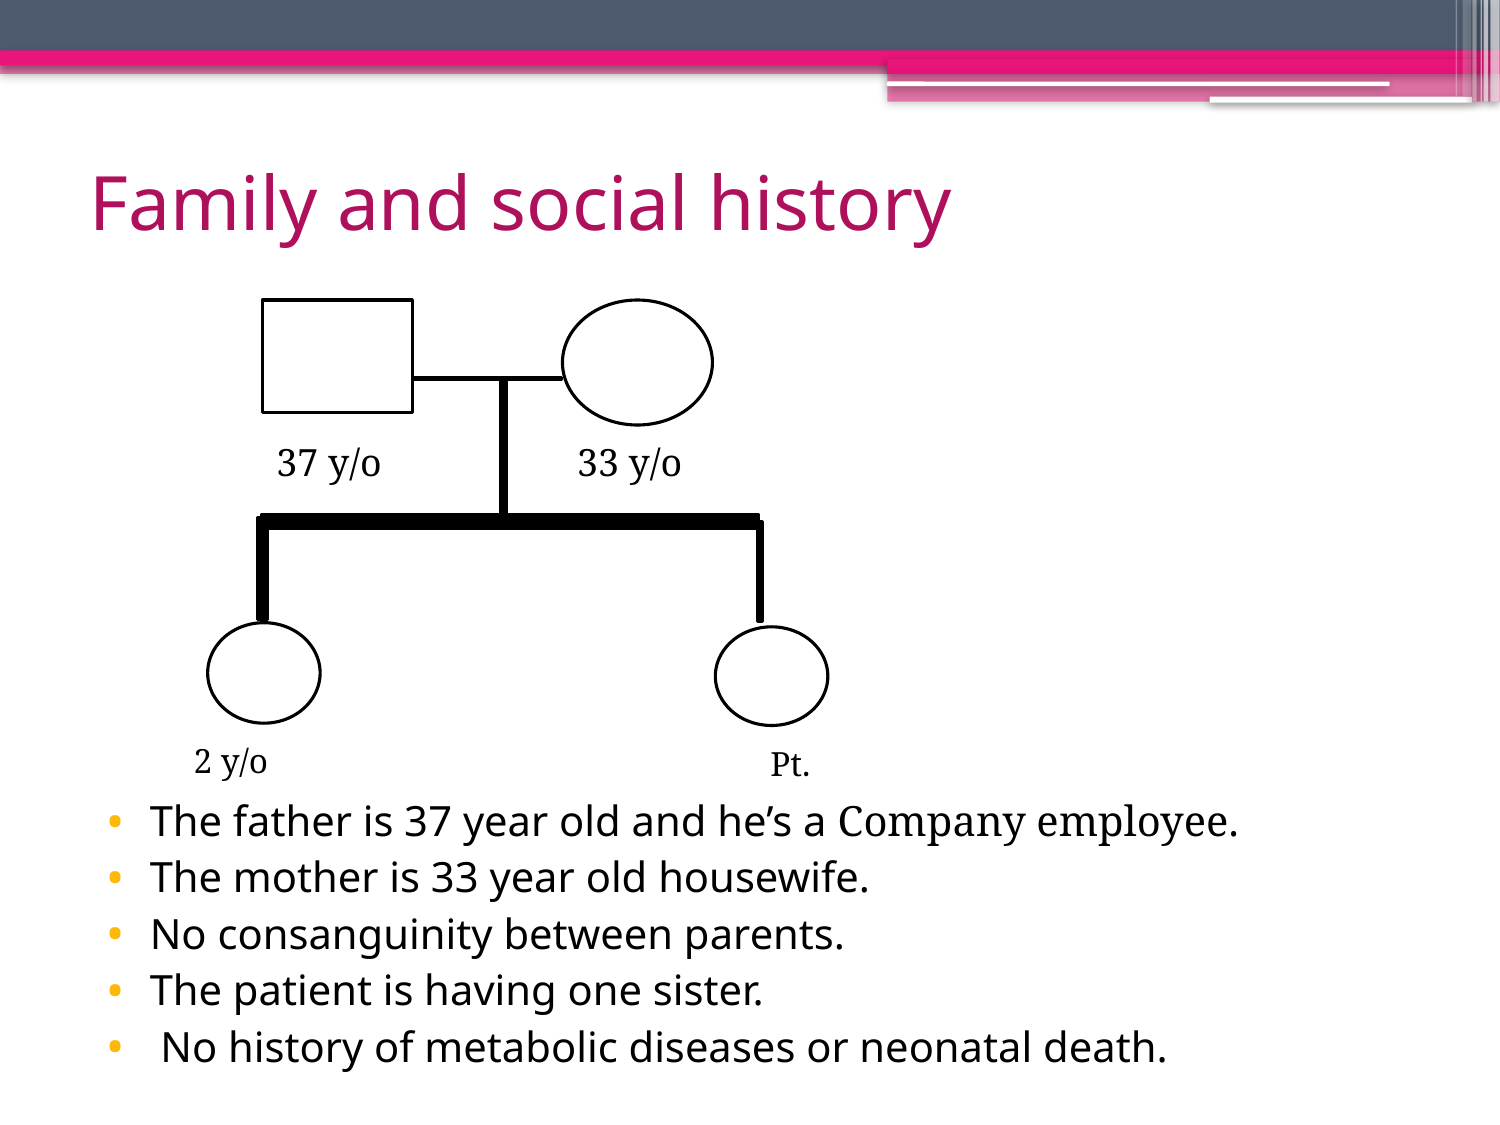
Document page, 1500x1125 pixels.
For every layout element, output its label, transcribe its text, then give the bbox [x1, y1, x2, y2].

list The father is 37 year old and he’s a Company employee. The mother is 33 year old housewife. No consanguinity between parents. The patient is having one sister. No history of metabolic diseases or neonatal death. [75, 787, 1425, 1079]
text_box [260, 513, 760, 530]
text_box [756, 520, 764, 623]
text_box [713, 625, 830, 728]
text_box [499, 378, 508, 513]
title Family and social history [75, 137, 1425, 263]
text_box [261, 298, 414, 414]
text_box 33 y/o [562, 431, 758, 492]
text_box Pt. [755, 735, 869, 790]
text_box [560, 298, 715, 427]
text_box [412, 376, 563, 381]
text_box 2 y/o [178, 732, 359, 788]
text_box [206, 621, 322, 725]
text_box [256, 516, 269, 621]
text_box 37 y/o [261, 431, 397, 492]
